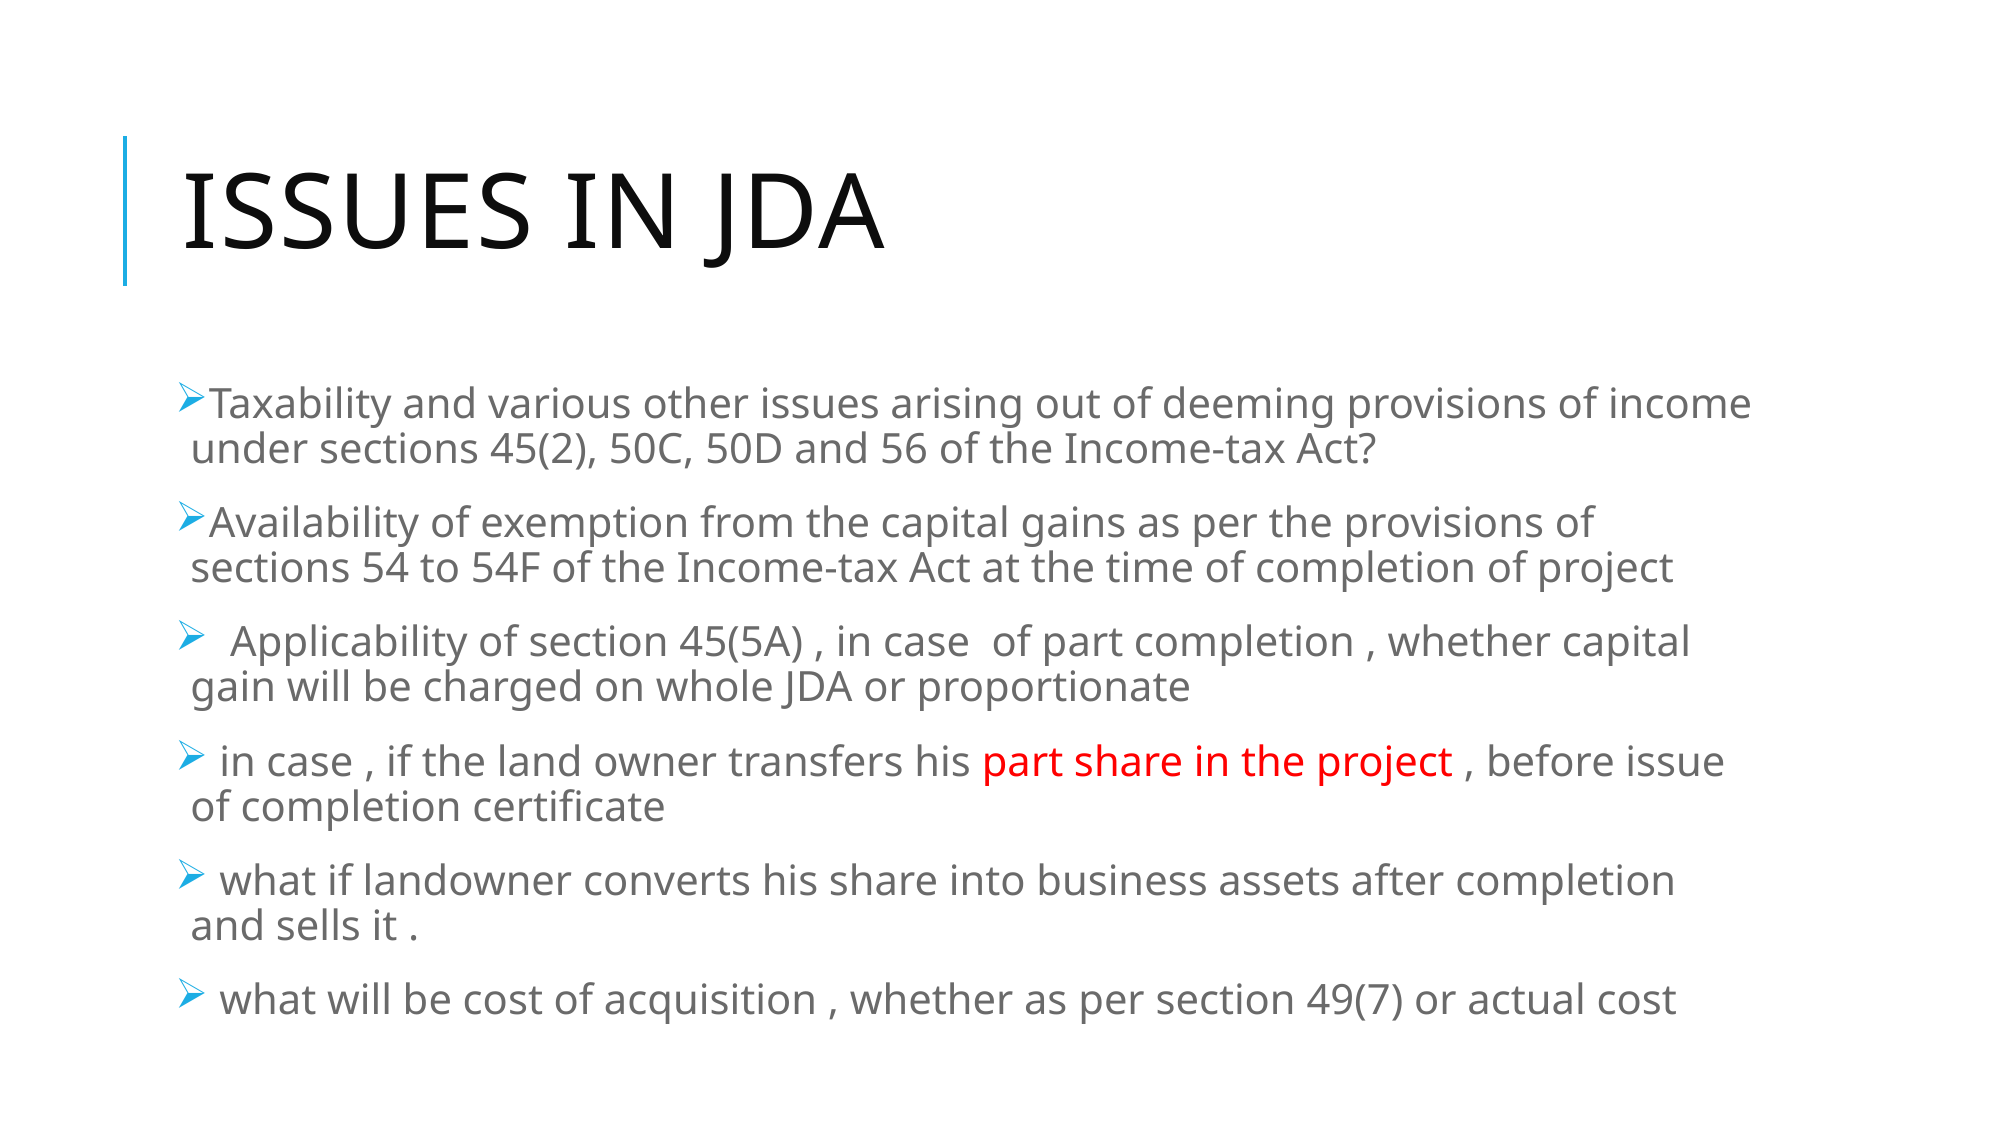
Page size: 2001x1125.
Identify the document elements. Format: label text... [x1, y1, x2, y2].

title Issues in JDA [168, 96, 1763, 342]
list Taxability and various other issues arising out of deeming provisions of income under sections 45(2), 50C, 50D and 56 of the Income-tax Act? Availability of exemption from the capital gains as per the provisions of sections 54 to 54F of the Income-tax Act at the time of completion of project Applicability of section 45(5A) , in case of part completion , whether capital gain will be charged on whole JDA or proportionate in case , if the land owner transfers his part share in the project , before issue of completion certificate what if landowner converts his share into business assets after completion and sells it . what will be cost of acquisition , whether as per section 49(7) or actual cost [168, 375, 1763, 1035]
